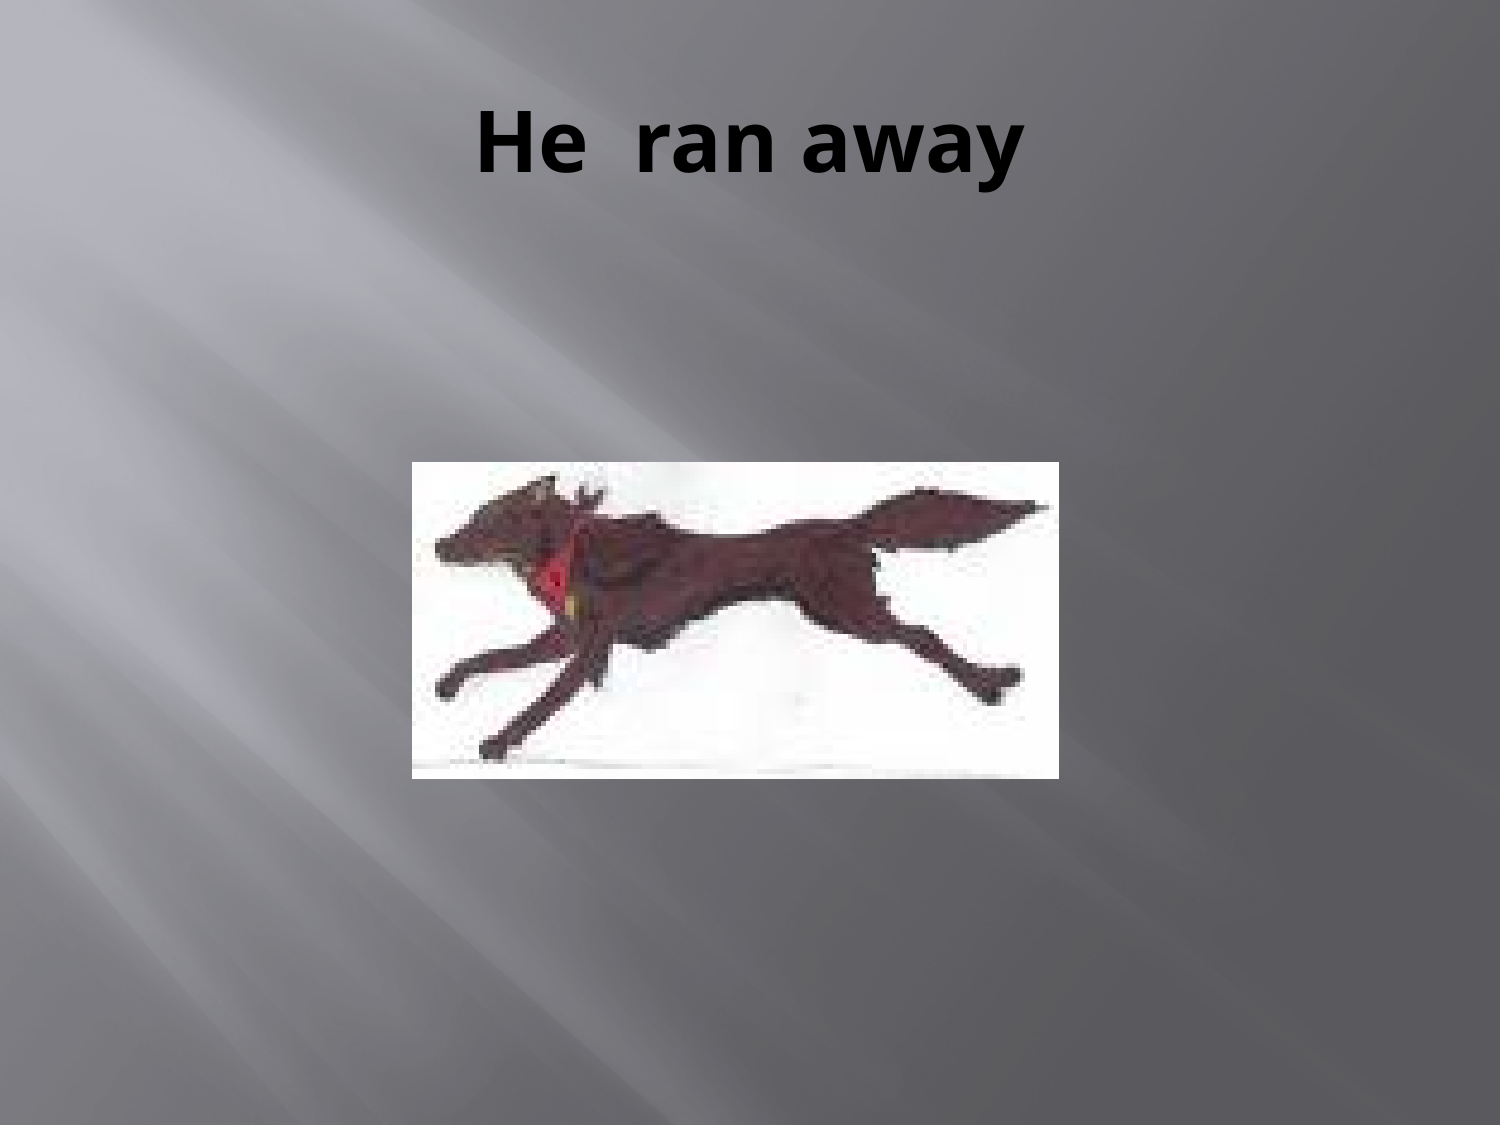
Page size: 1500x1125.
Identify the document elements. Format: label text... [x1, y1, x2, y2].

picture [412, 462, 1059, 779]
title He ran away [75, 45, 1425, 233]
